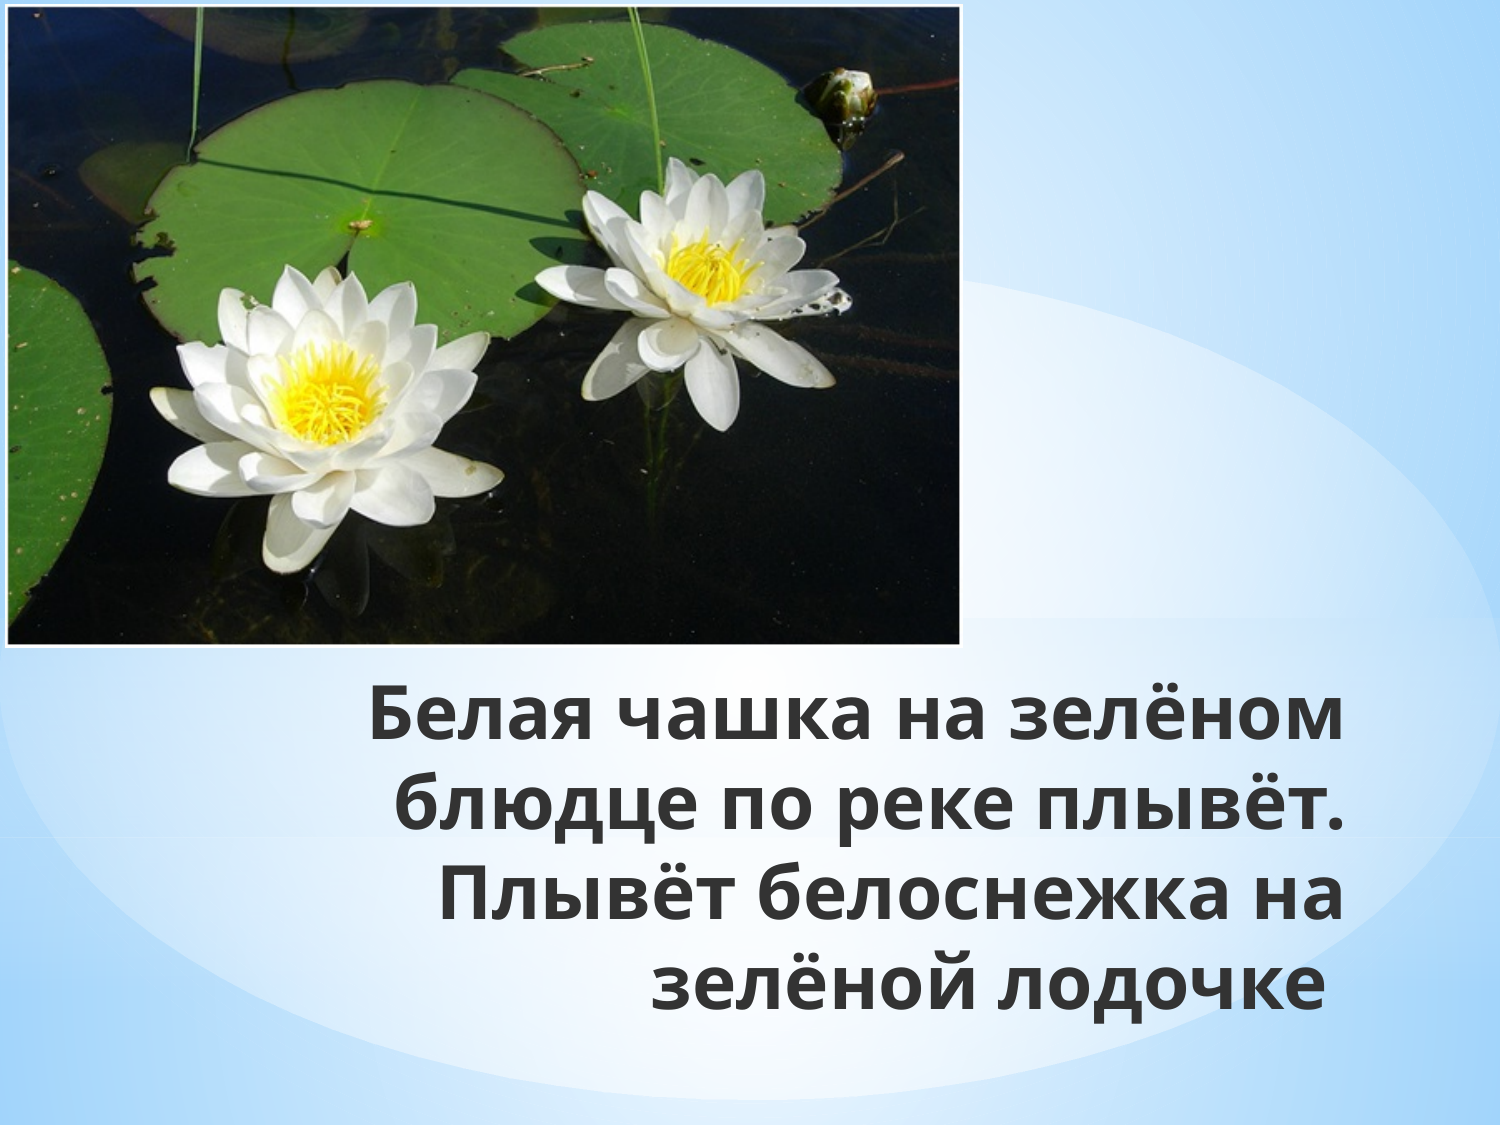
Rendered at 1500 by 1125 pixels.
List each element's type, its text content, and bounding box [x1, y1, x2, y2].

title Белая чашка на зелёном блюдце по реке плывёт. Плывёт белоснежка на зелёной лодочке [194, 656, 1363, 1125]
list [4, 4, 963, 648]
